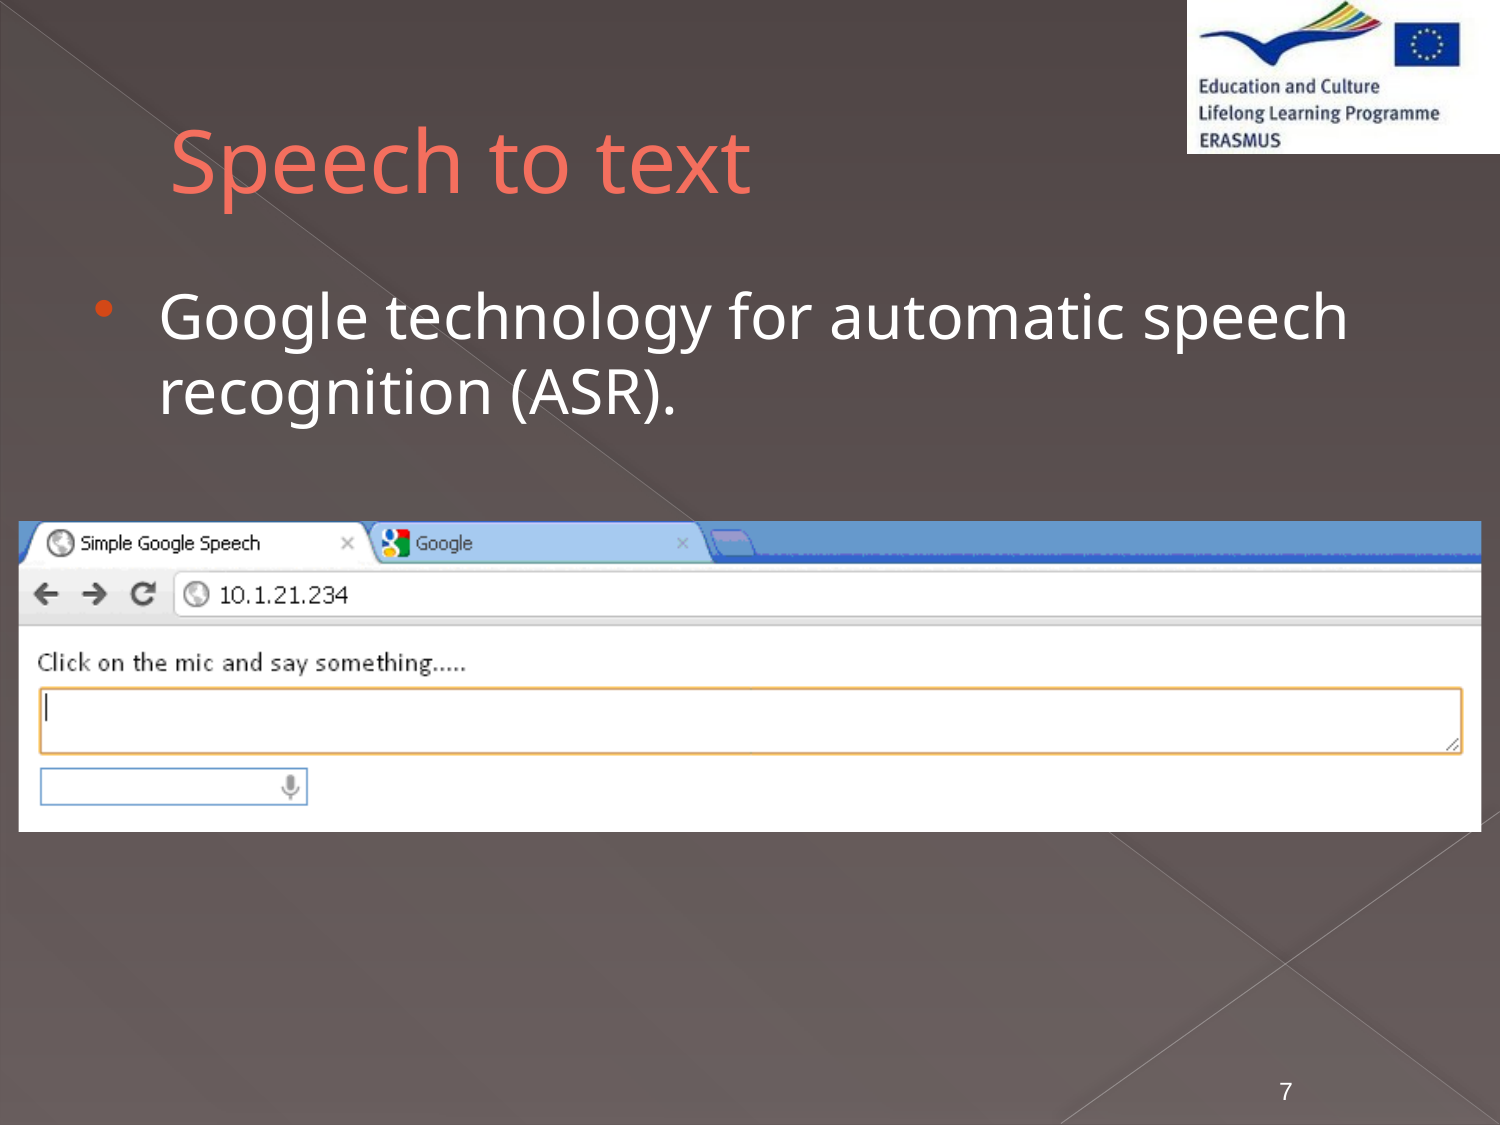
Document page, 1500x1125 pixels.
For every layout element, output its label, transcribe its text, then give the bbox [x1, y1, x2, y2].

picture [18, 521, 1482, 833]
title Speech to text [75, 43, 1425, 274]
list Google technology for automatic speech recognition (ASR). [70, 269, 1421, 508]
slide_number 7 [1245, 1063, 1328, 1113]
picture [1187, 0, 1500, 154]
